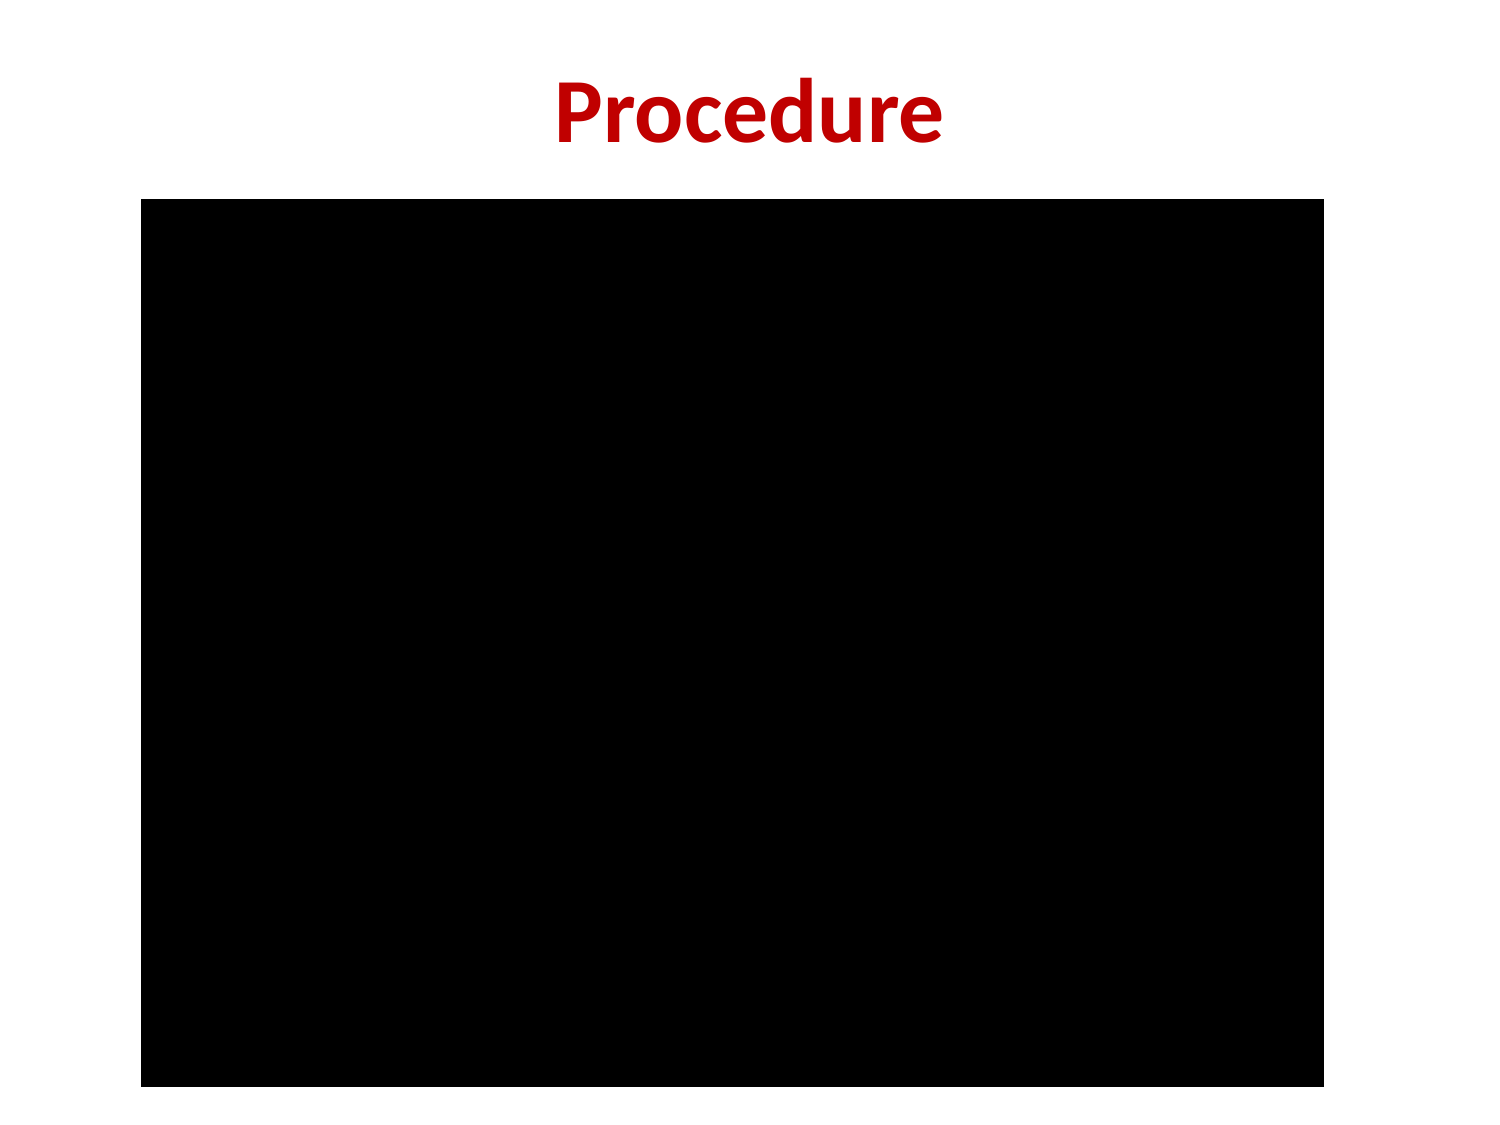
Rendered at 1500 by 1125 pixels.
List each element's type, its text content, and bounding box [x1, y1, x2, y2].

title Procedure [75, 11, 1425, 200]
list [140, 198, 1325, 1088]
